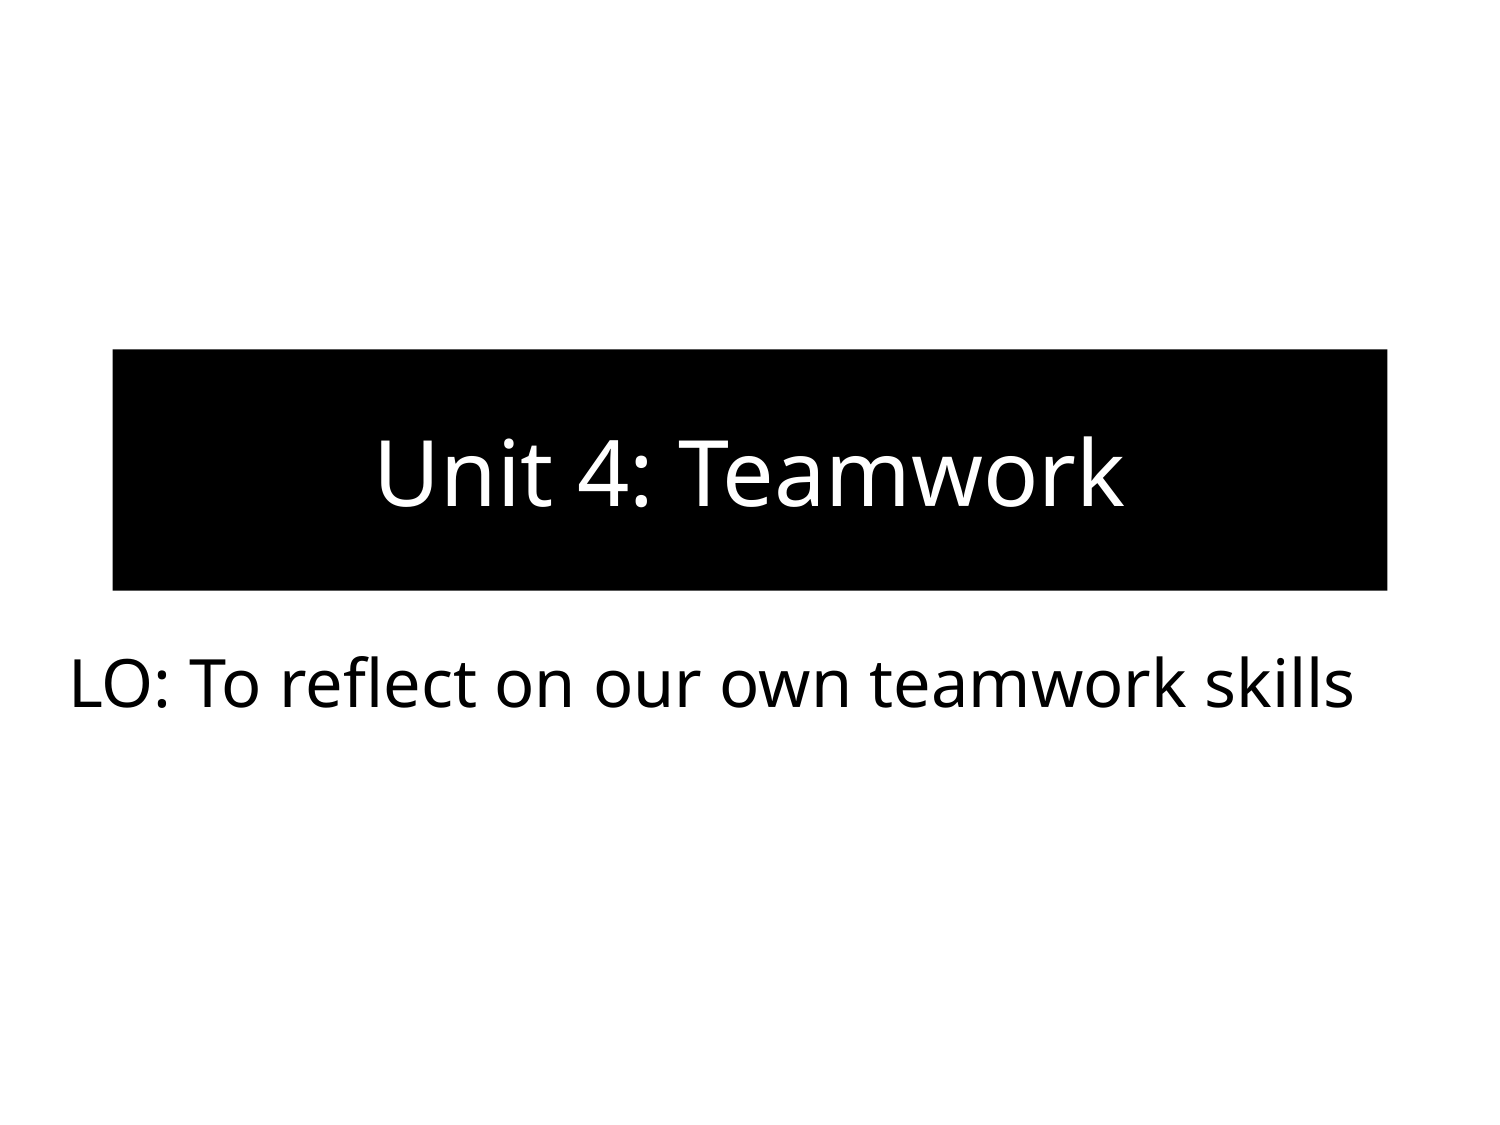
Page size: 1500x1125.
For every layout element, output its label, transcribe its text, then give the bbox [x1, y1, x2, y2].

subtitle LO: To reflect on our own teamwork skills [53, 633, 1400, 921]
title Unit 4: Teamwork [112, 349, 1388, 591]
